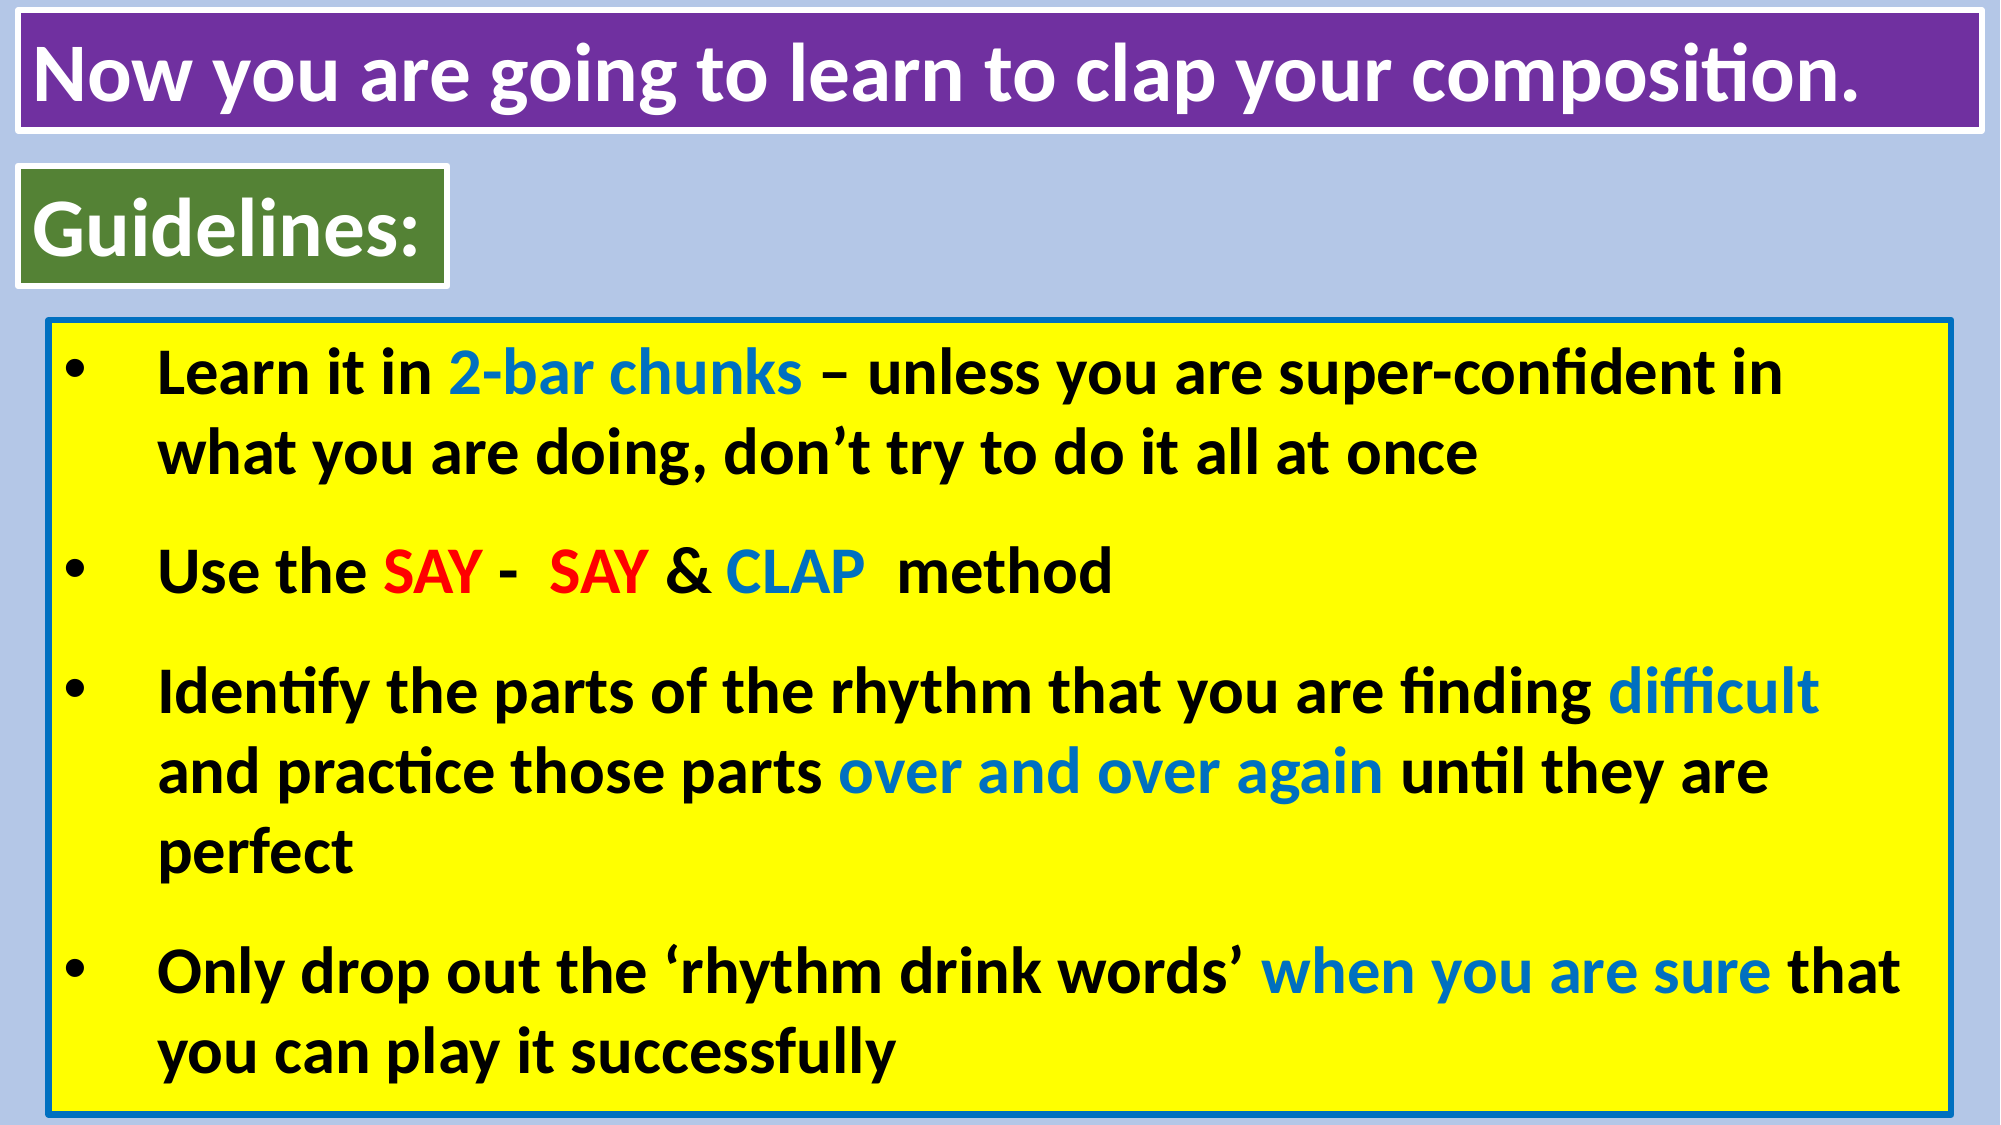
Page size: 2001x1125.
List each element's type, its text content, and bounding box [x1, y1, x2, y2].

text_box Guidelines: [18, 165, 448, 287]
text_box Learn it in 2-bar chunks – unless you are super-confident in what you are doing, don’t try to do it all at once Use the SAY - SAY & CLAP method Identify the parts of the rhythm that you are finding difficult and practice those parts over and over again until they are perfect Only drop out the ‘rhythm drink words’ when you are sure that you can play it successfully [48, 320, 1952, 1115]
text_box Now you are going to learn to clap your composition. [18, 10, 1982, 131]
